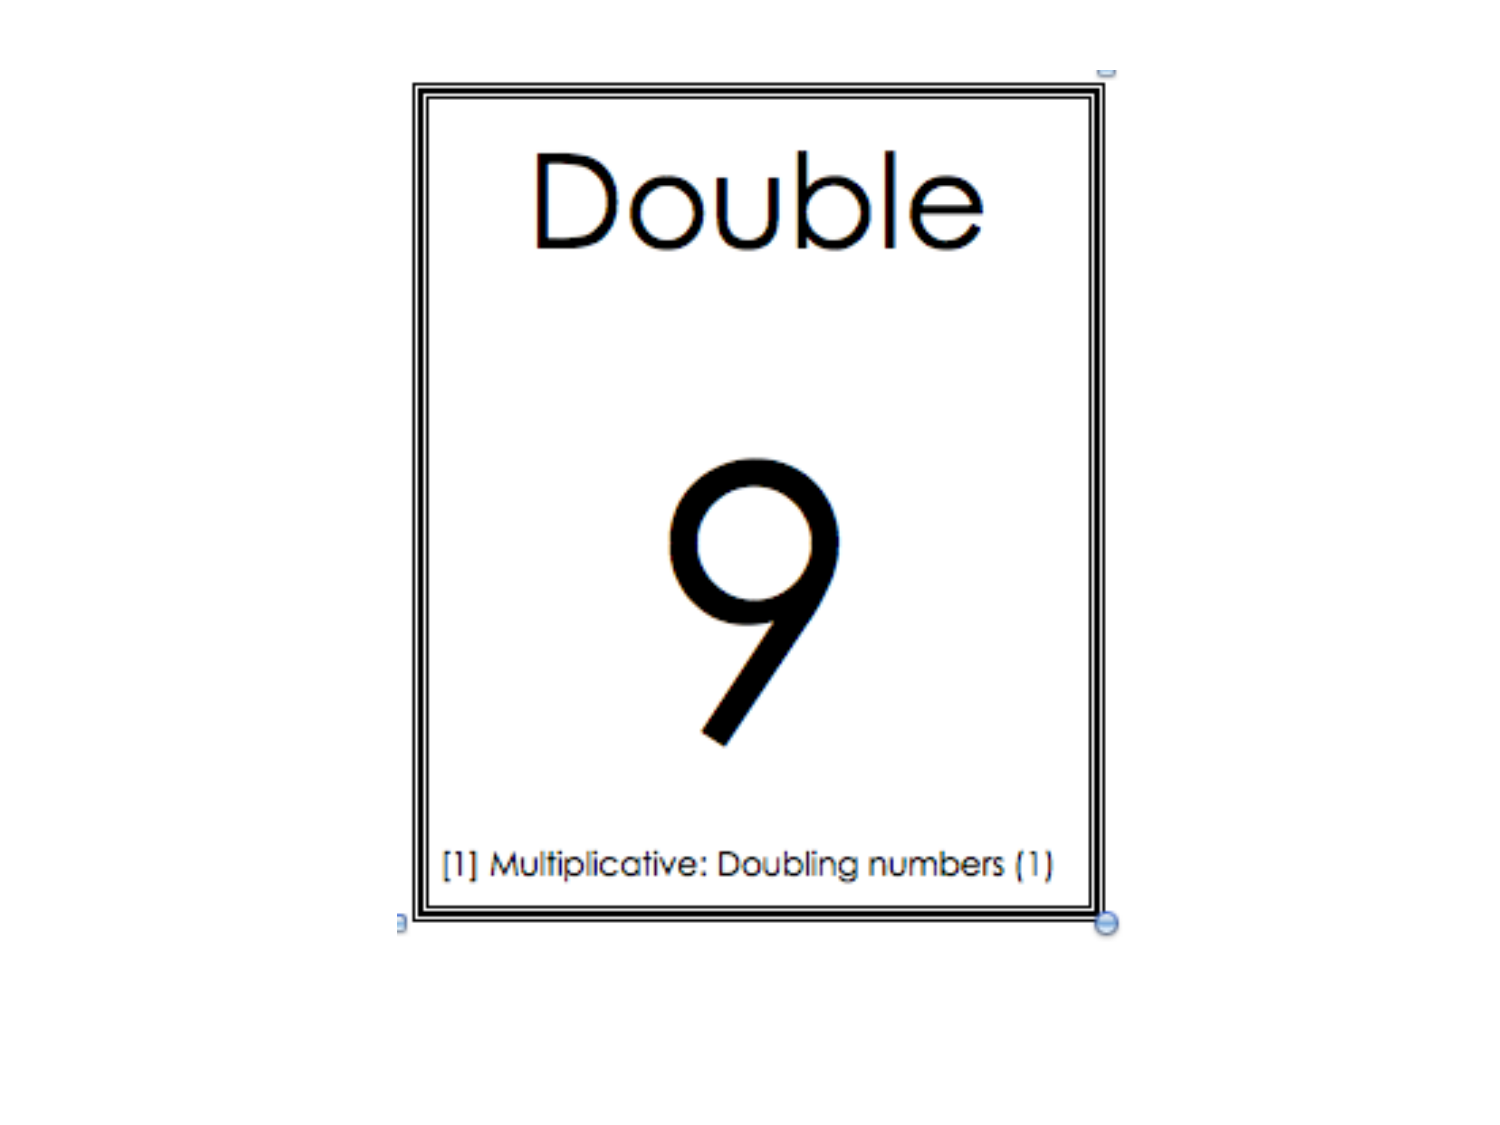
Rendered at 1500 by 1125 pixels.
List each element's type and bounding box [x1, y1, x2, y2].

picture [397, 70, 1126, 951]
